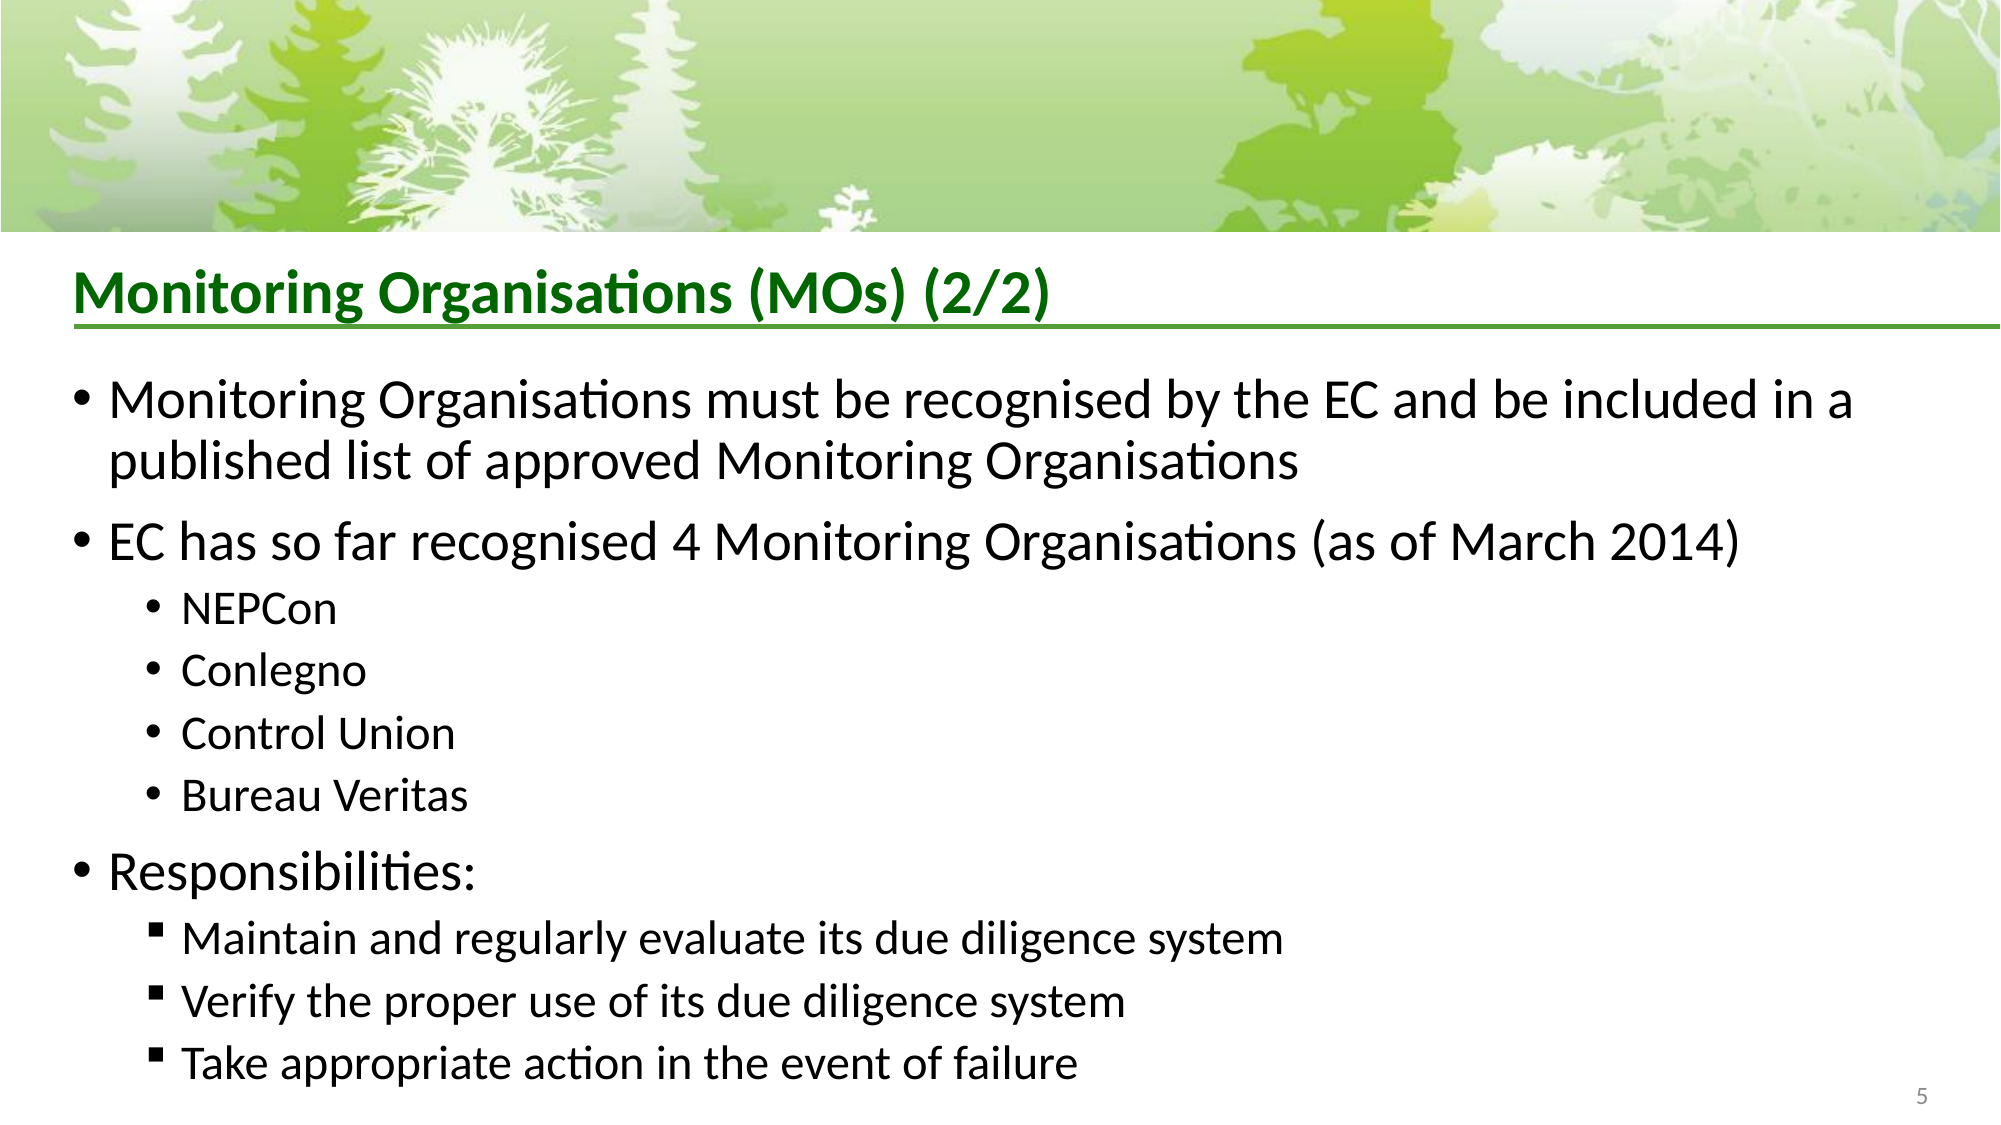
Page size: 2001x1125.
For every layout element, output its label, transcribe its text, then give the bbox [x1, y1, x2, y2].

title Monitoring Organisations (MOs) (2/2) [57, 200, 1408, 362]
picture [0, 0, 2000, 232]
list Monitoring Organisations must be recognised by the EC and be included in a published list of approved Monitoring Organisations EC has so far recognised 4 Monitoring Organisations (as of March 2014) NEPCon Conlegno Control Union Bureau Veritas Responsibilities: Maintain and regularly evaluate its due diligence system Verify the proper use of its due diligence system Take appropriate action in the event of failure [57, 362, 1940, 1105]
slide_number 5 [1493, 1065, 1944, 1125]
